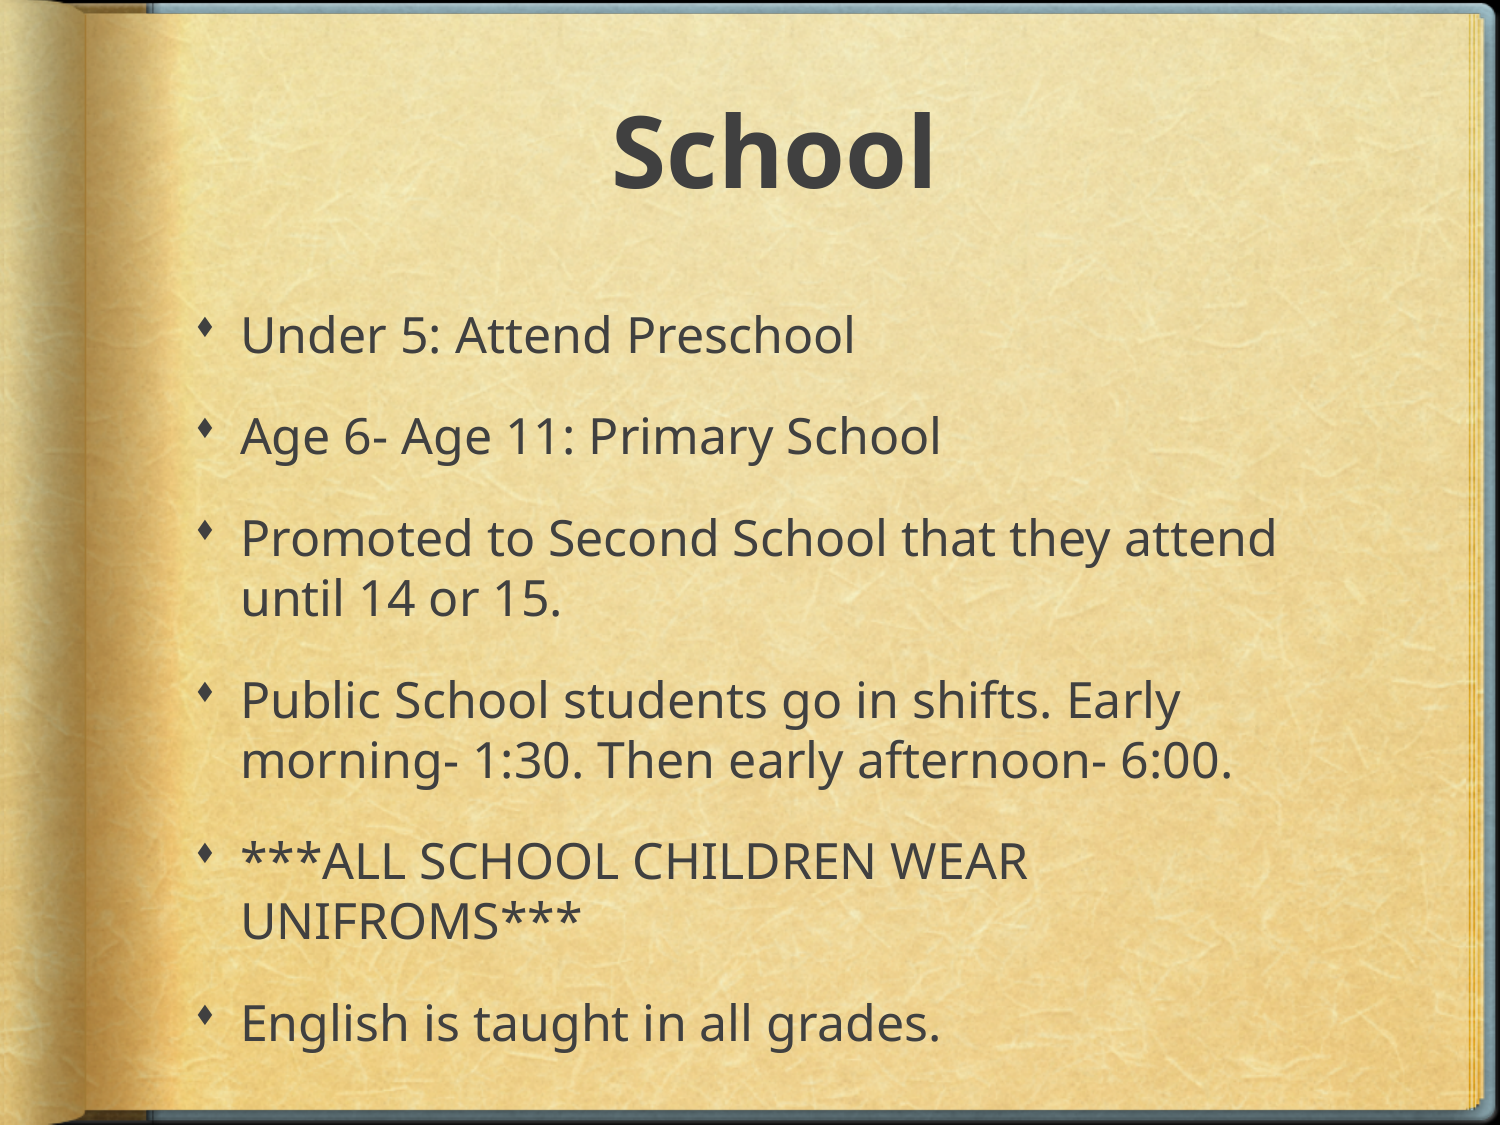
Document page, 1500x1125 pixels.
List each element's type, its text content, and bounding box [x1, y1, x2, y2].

list Under 5: Attend Preschool Age 6- Age 11: Primary School Promoted to Second School that they attend until 14 or 15. Public School students go in shifts. Early morning- 1:30. Then early afternoon- 6:00. ***ALL SCHOOL CHILDREN WEAR UNIFROMS*** English is taught in all grades. [178, 295, 1372, 1005]
title School [178, 45, 1372, 265]
picture [0, 0, 1500, 1125]
